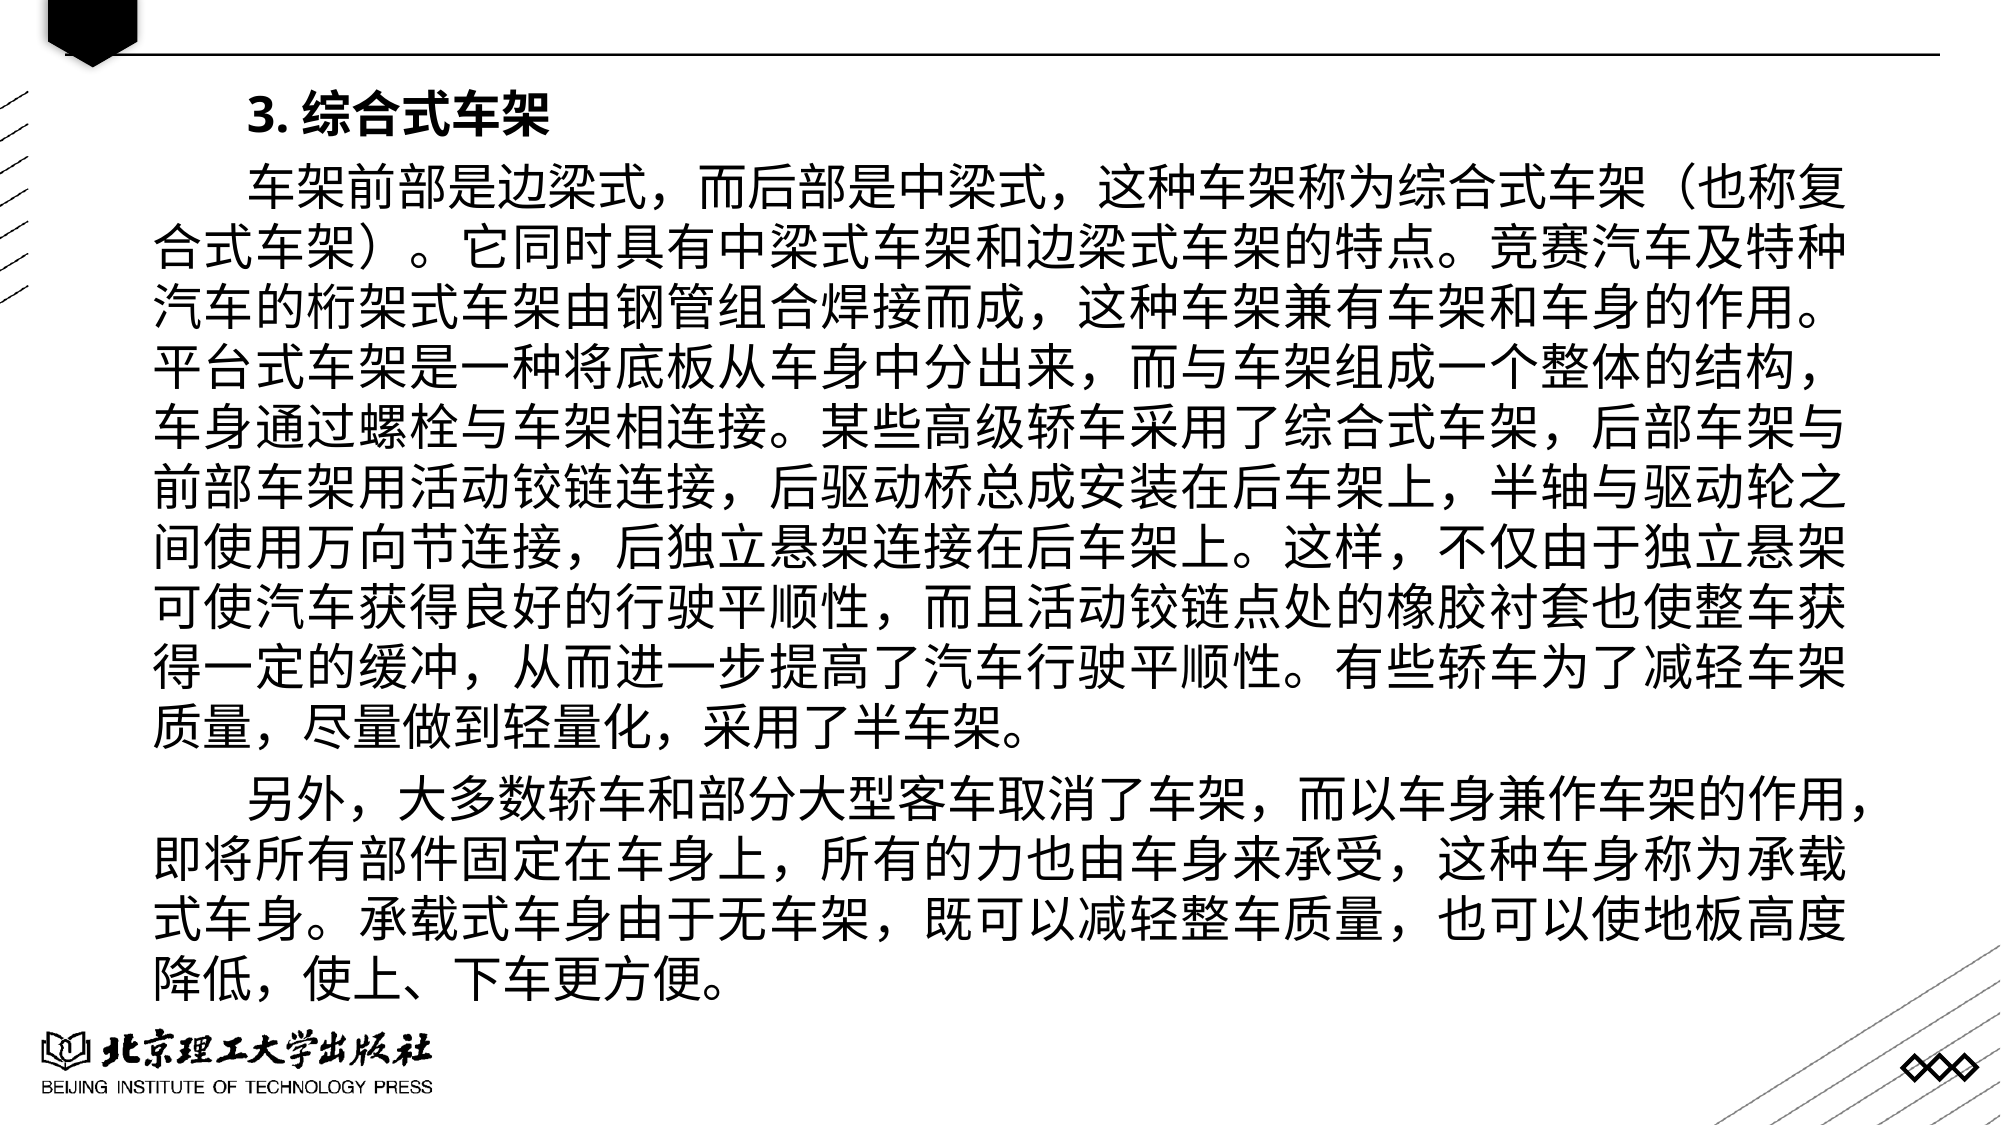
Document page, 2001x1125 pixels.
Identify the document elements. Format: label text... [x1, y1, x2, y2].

text_box 3.综合式车架 车架前部是边梁式，而后部是中梁式，这种车架称为综合式车架（也称复合式车架）。它同时具有中梁式车架和边梁式车架的特点。竞赛汽车及特种汽车的桁架式车架由钢管组合焊接而成，这种车架兼有车架和车身的作用。平台式车架是一种将底板从车身中分出来，而与车架组成一个整体的结构，车身通过螺栓与车架相连接。某些高级轿车采用了综合式车架，后部车架与前部车架用活动铰链连接，后驱动桥总成安装在后车架上，半轴与驱动轮之间使用万向节连接，后独立悬架连接在后车架上。这样，不仅由于独立悬架可使汽车获得良好的行驶平顺性，而且活动铰链点处的橡胶衬套也使整车获得一定的缓冲，从而进一步提高了汽车行驶平顺性。有些轿车为了减轻车架质量，尽量做到轻量化，采用了半车架。 另外，大多数轿车和部分大型客车取消了车架，而以车身兼作车架的作用，即将所有部件固定在车身上，所有的力也由车身来承受，这种车身称为承载式车身。承载式车身由于无车架，既可以减轻整车质量，也可以使地板高度降低，使上、下车更方便。 [137, 75, 1863, 1015]
picture [0, 0, 2001, 1125]
